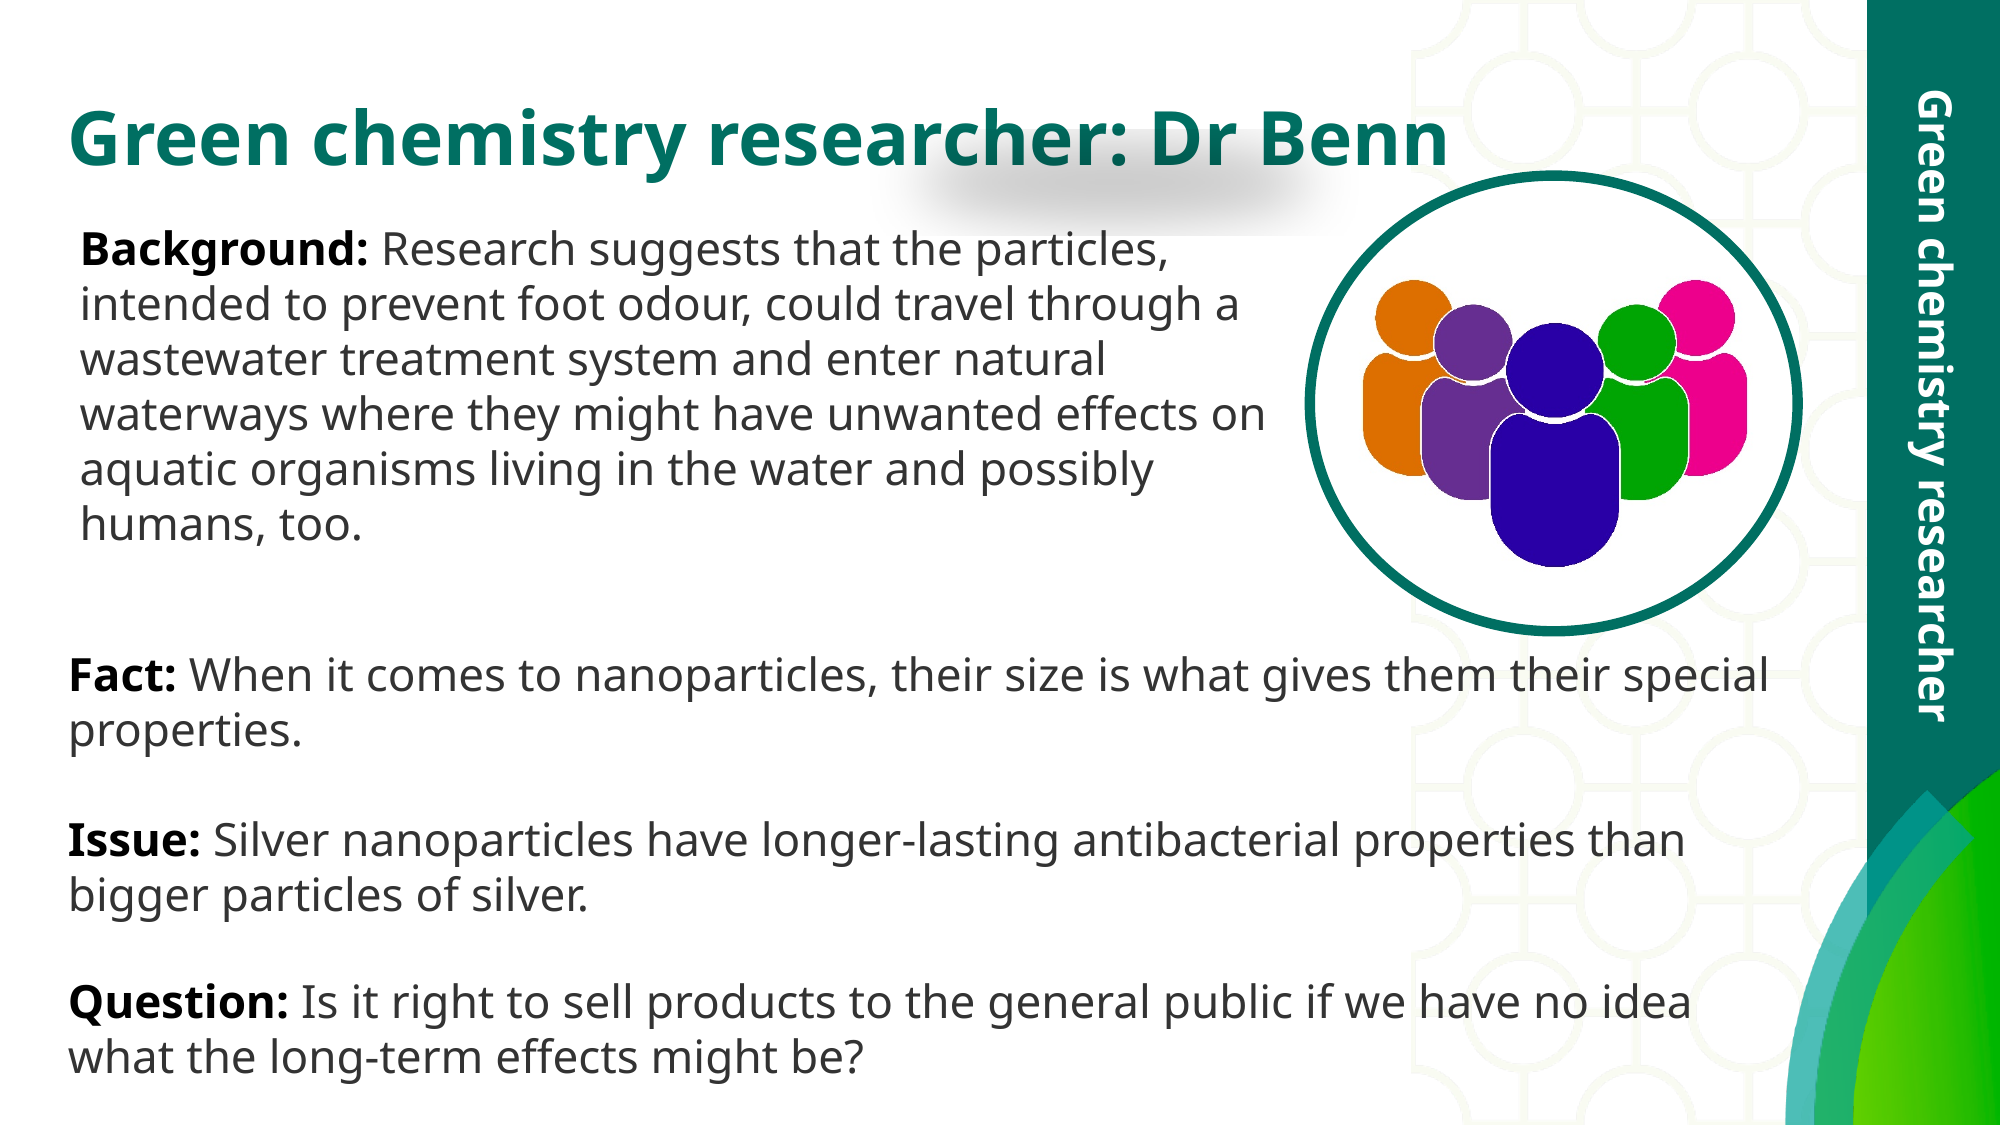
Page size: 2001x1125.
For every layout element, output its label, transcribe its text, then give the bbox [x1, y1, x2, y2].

list Fact: When it comes to nanoparticles, their size is what gives them their special properties. Issue: Silver nanoparticles have longer-lasting antibacterial properties than bigger particles of silver. Question: Is it right to sell products to the general public if we have no idea what the long-term effects might be? [67, 645, 1798, 1125]
title Green chemistry researcher: Dr Benn [67, 72, 1722, 145]
picture [1309, 0, 2001, 1125]
text_box Green chemistry researcher [1867, 88, 2000, 768]
text_box Background: Research suggests that the particles, intended to prevent foot odour, could travel through a wastewater treatment system and enter natural waterways where they might have unwanted effects on aquatic organisms living in the water and possibly humans, too. [64, 212, 1309, 627]
